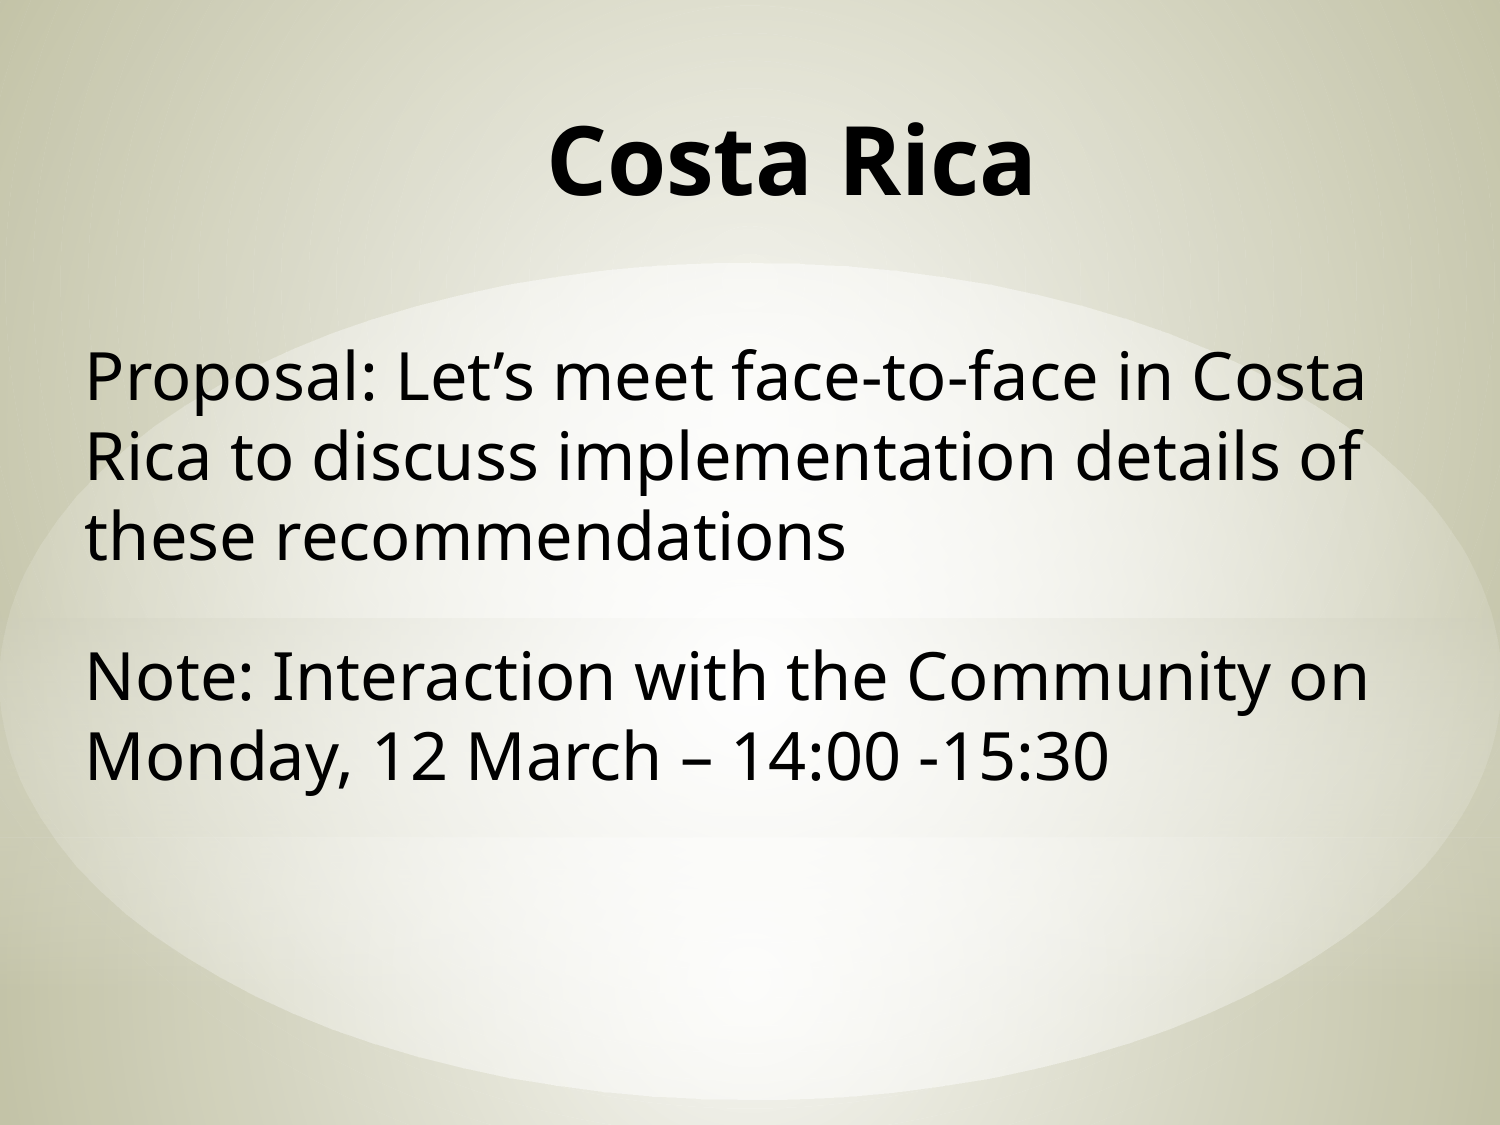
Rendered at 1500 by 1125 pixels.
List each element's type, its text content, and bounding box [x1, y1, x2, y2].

text_box Proposal: Let’s meet face-to-face in Costa Rica to discuss implementation details of these recommendations Note: Interaction with the Community on Monday, 12 March – 14:00 -15:30 [70, 326, 1446, 802]
title Costa Rica [257, 92, 1326, 280]
